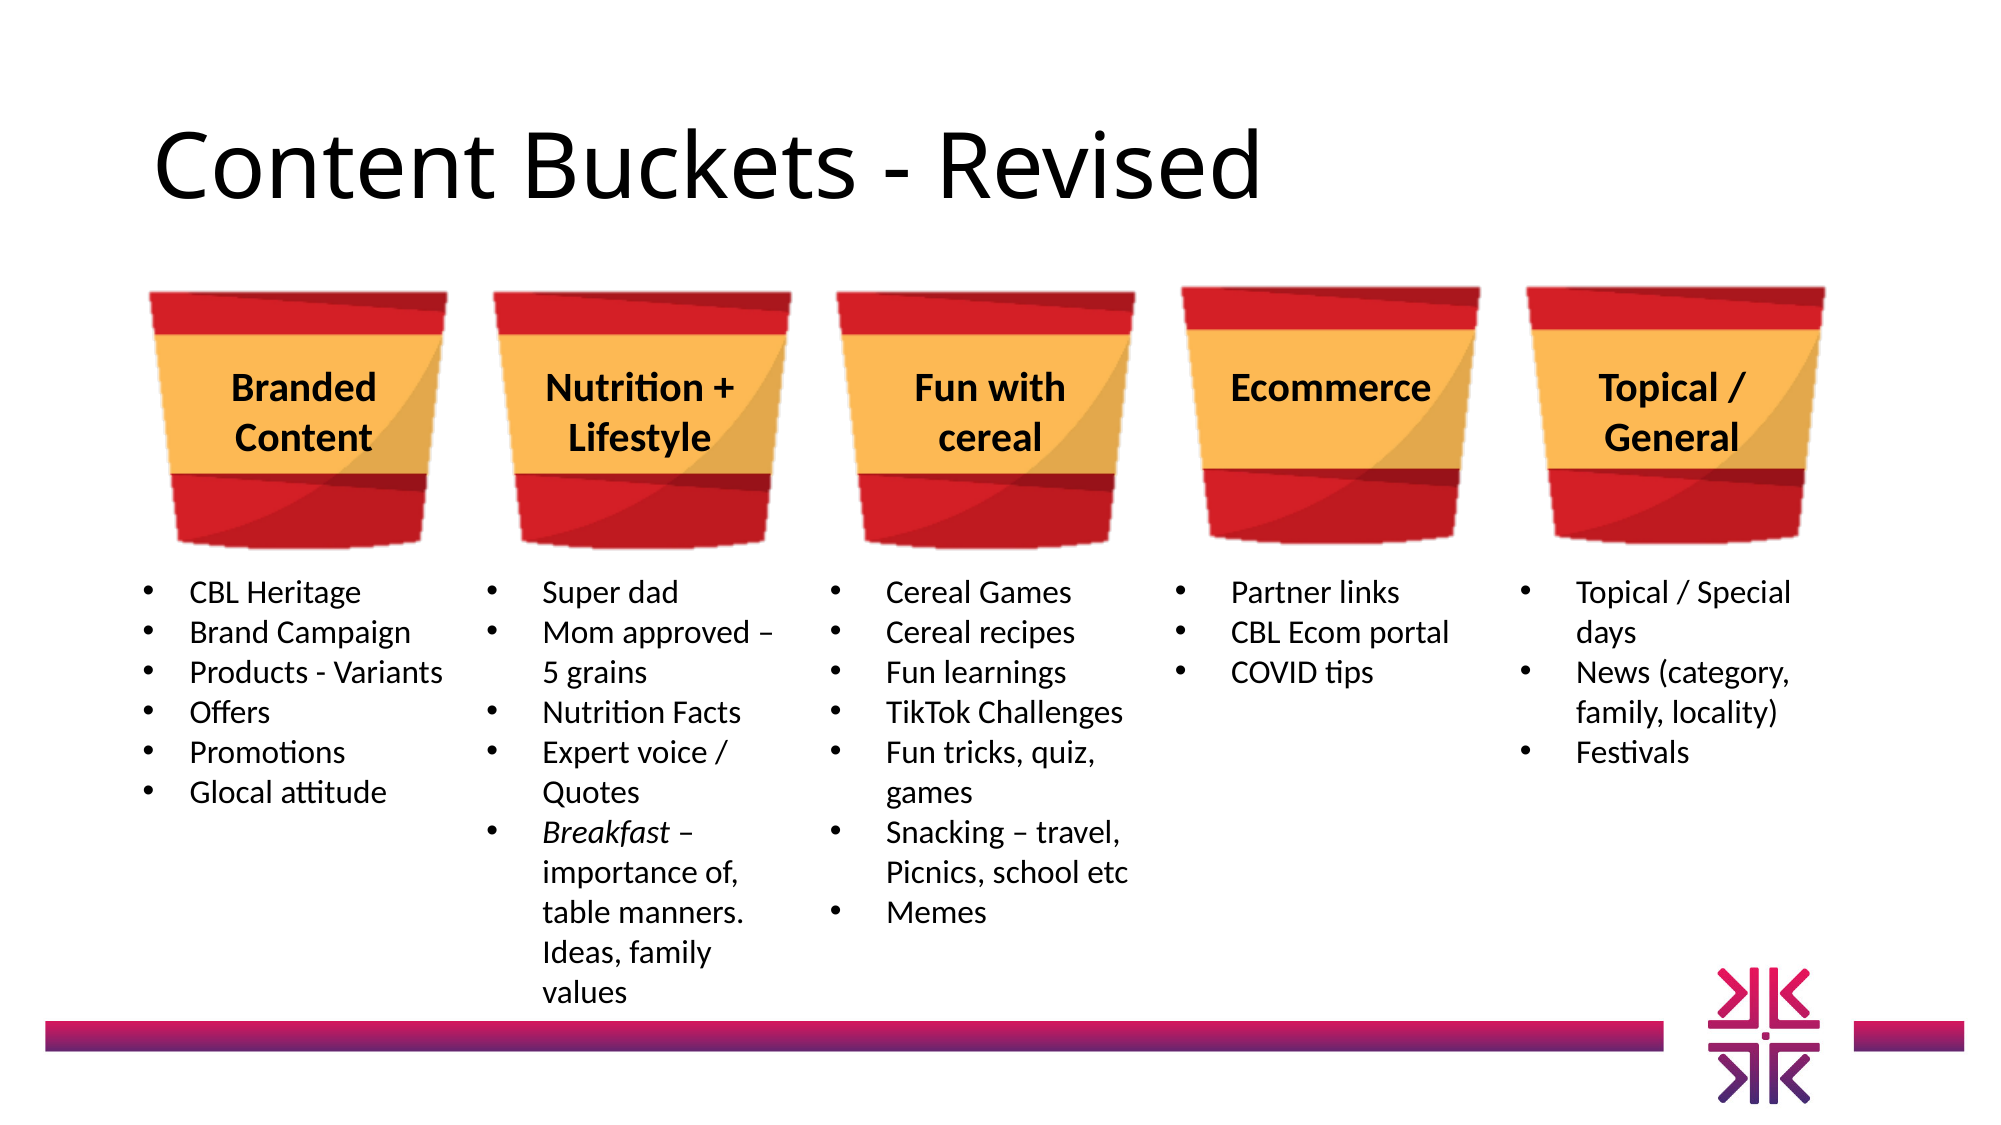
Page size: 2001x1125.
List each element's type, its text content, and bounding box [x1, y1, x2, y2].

text_box Cereal Games Cereal recipes Fun learnings TikTok Challenges Fun tricks, quiz, games Snacking – travel, Picnics, school etc Memes [814, 582, 1151, 938]
text_box Super dad Mom approved – 5 grains Nutrition Facts Expert voice / Quotes Breakfast – importance of, table manners. Ideas, family values [471, 582, 808, 1017]
text_box CBL Heritage Brand Campaign Products - Variants Offers Promotions Glocal attitude [128, 582, 471, 818]
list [106, 250, 450, 582]
title Content Buckets - Revised [137, 59, 1863, 250]
text_box Partner links CBL Ecom portal COVID tips [1160, 577, 1496, 698]
text_box Topical / Special days News (category, family, locality) Festivals [1505, 577, 1841, 778]
picture [0, 0, 2000, 1125]
